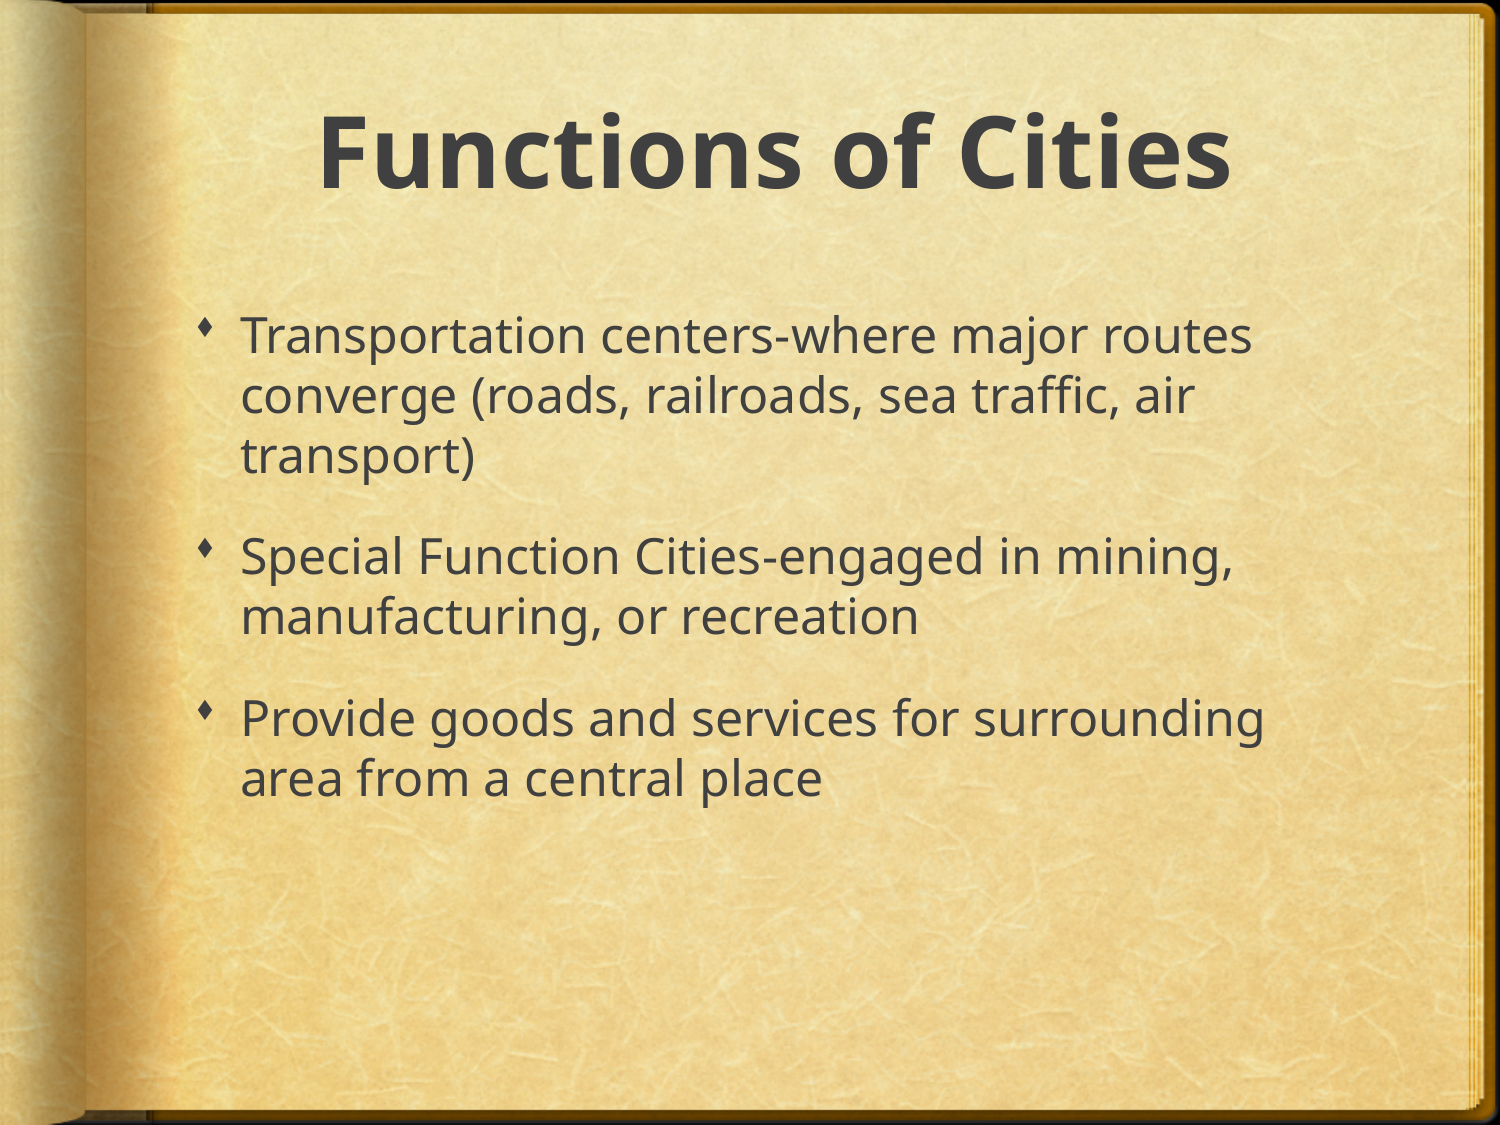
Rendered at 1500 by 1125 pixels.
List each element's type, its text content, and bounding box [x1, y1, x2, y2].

picture [0, 0, 1500, 1125]
title Functions of Cities [178, 45, 1372, 265]
list Transportation centers-where major routes converge (roads, railroads, sea traffic, air transport) Special Function Cities-engaged in mining, manufacturing, or recreation Provide goods and services for surrounding area from a central place [178, 295, 1372, 1005]
